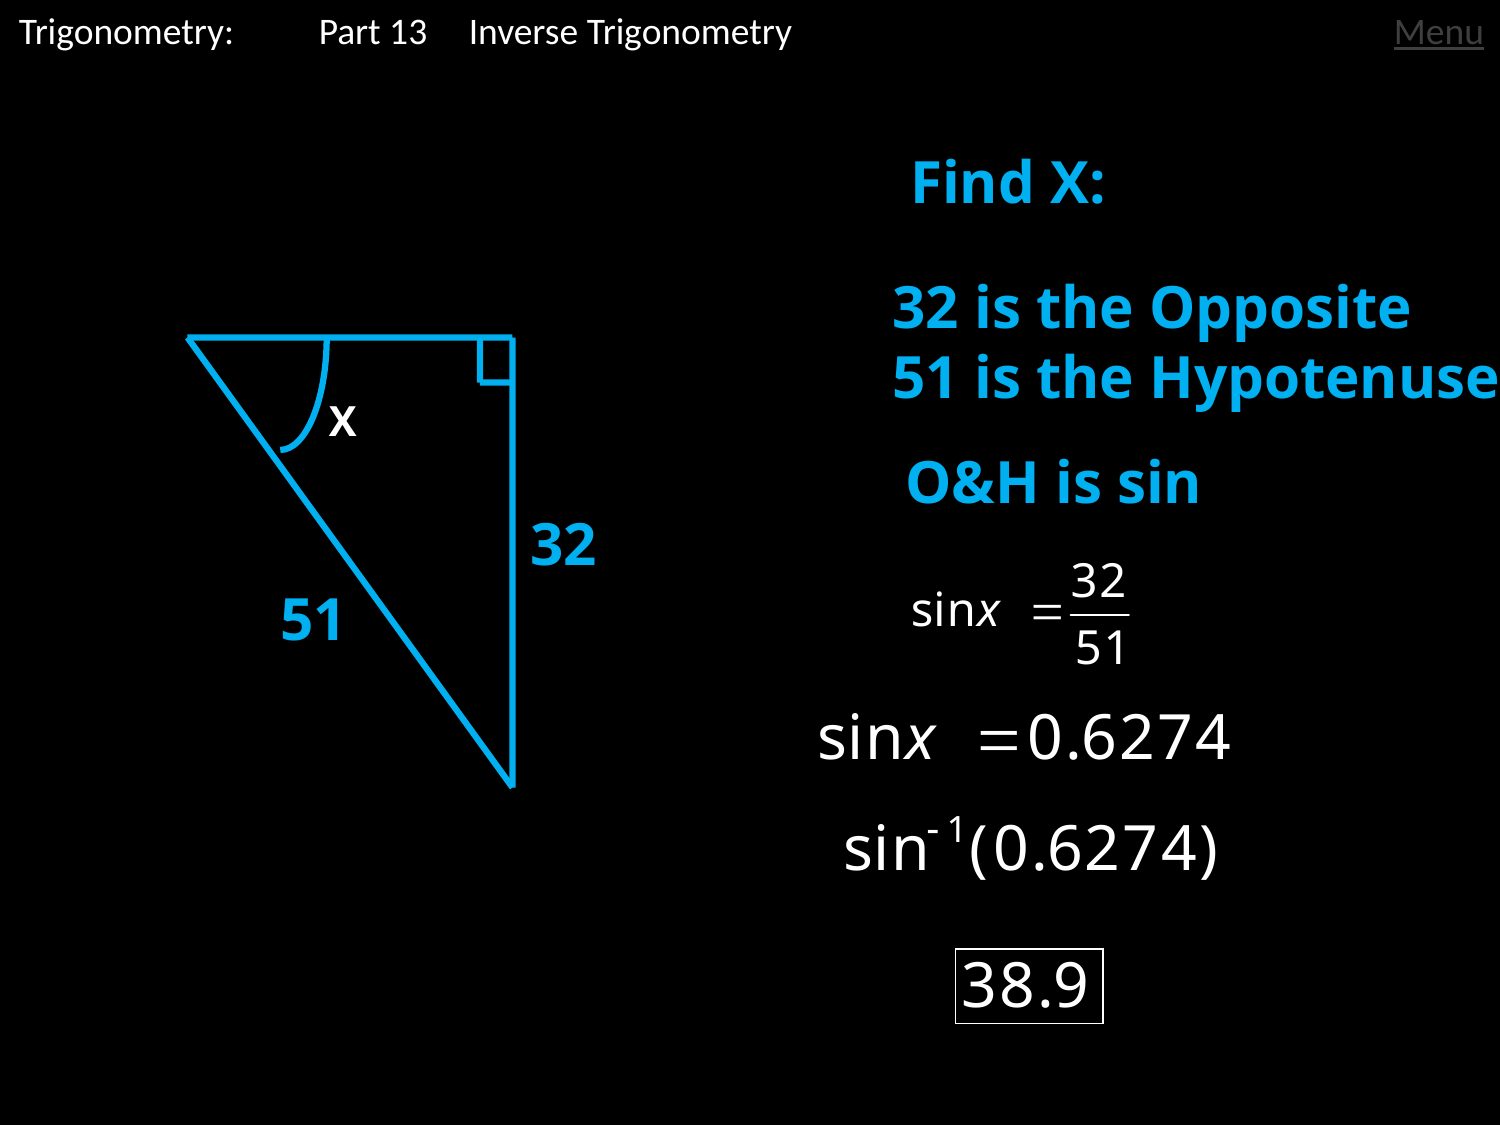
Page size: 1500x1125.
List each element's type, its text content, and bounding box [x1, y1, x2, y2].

text_box O&H is sin [890, 437, 1218, 523]
text_box Menu [1379, 0, 1500, 60]
text_box Find X: [895, 137, 1121, 223]
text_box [809, 697, 1247, 776]
text_box [0, 0, 1500, 64]
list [904, 543, 1141, 675]
text_box 32 [516, 500, 612, 585]
text_box 32 is the Opposite 51 is the Hypotenuse [877, 262, 1500, 418]
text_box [834, 797, 1231, 897]
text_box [956, 949, 1103, 1024]
text_box Trigonometry: Part 13 Inverse Trigonometry [3, 0, 808, 60]
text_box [187, 337, 513, 788]
